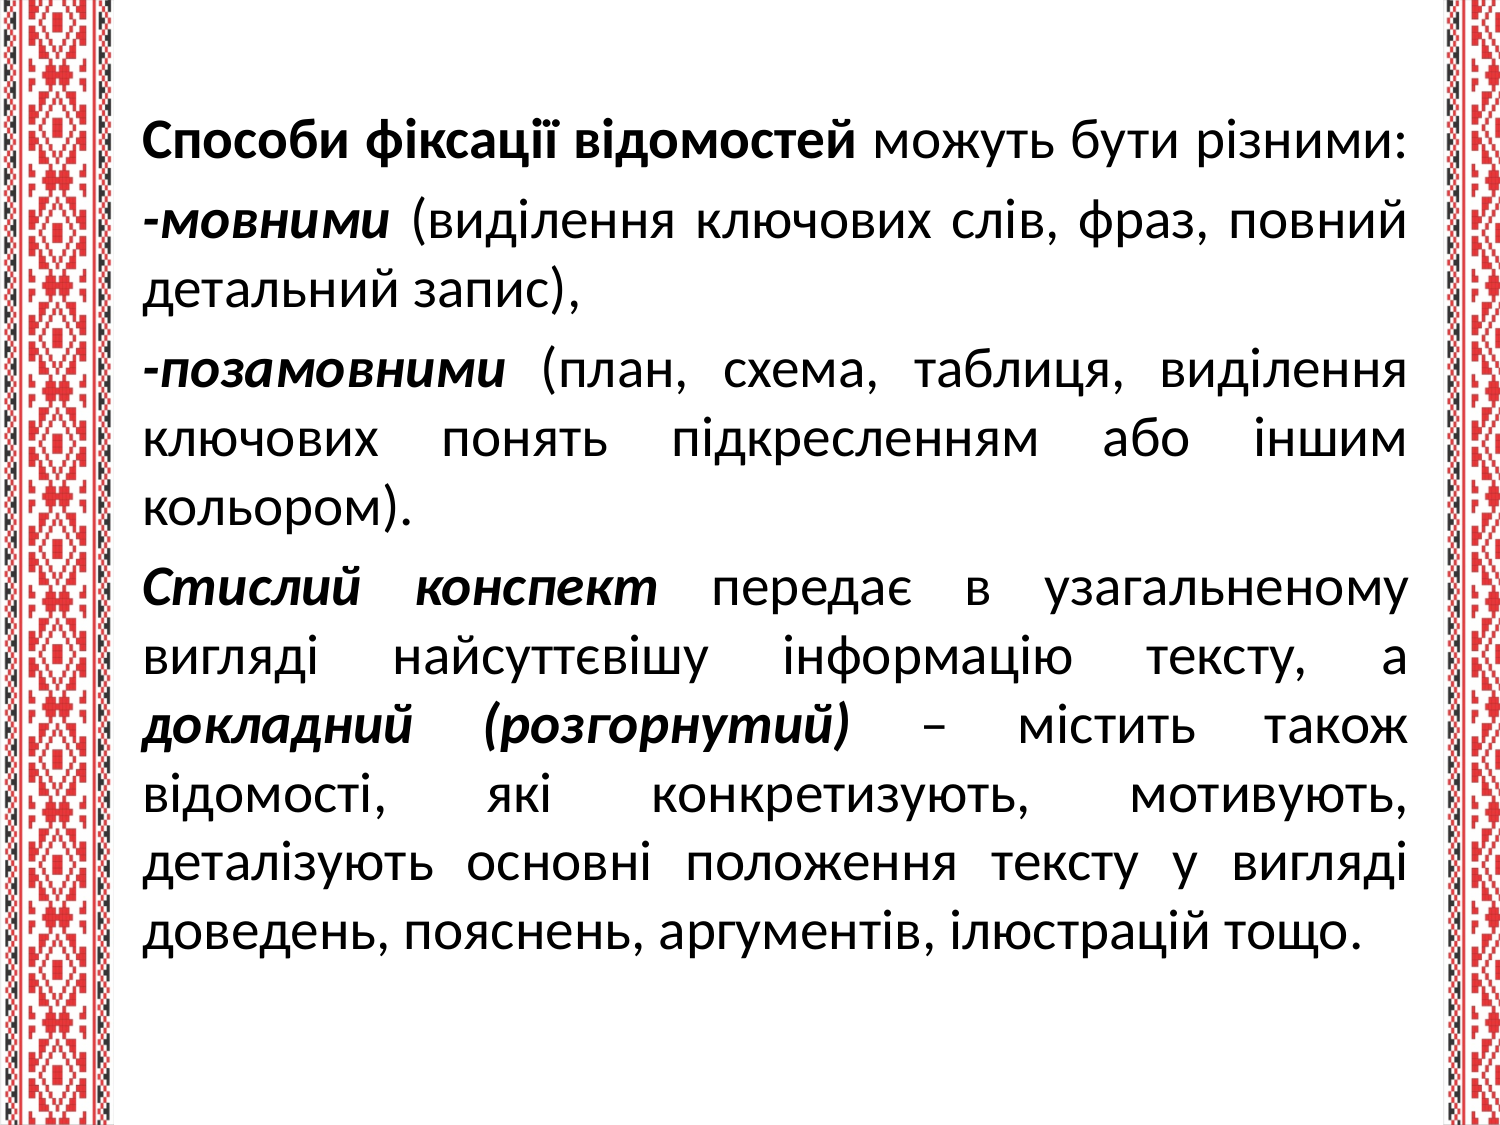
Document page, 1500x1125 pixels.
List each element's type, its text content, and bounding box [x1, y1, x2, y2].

list Способи фіксації відомостей можуть бути різними: -мовними (виділення ключових слів, фраз, повний детальний запис), -позамовними (план, схема, таблиця, виділення ключових понять підкресленням або іншим кольором). Стислий конспект передає в узагальненому вигляді найсуттєвішу інформацію тексту, а докладний (розгорнутий) – містить також відомості, які конкретизують, мотивують, деталізують основні положення тексту у вигляді доведень, пояснень, аргументів, ілюстрацій тощо. [114, 93, 1425, 1043]
picture [0, 1, 620, 1124]
picture [937, 1, 1500, 1124]
